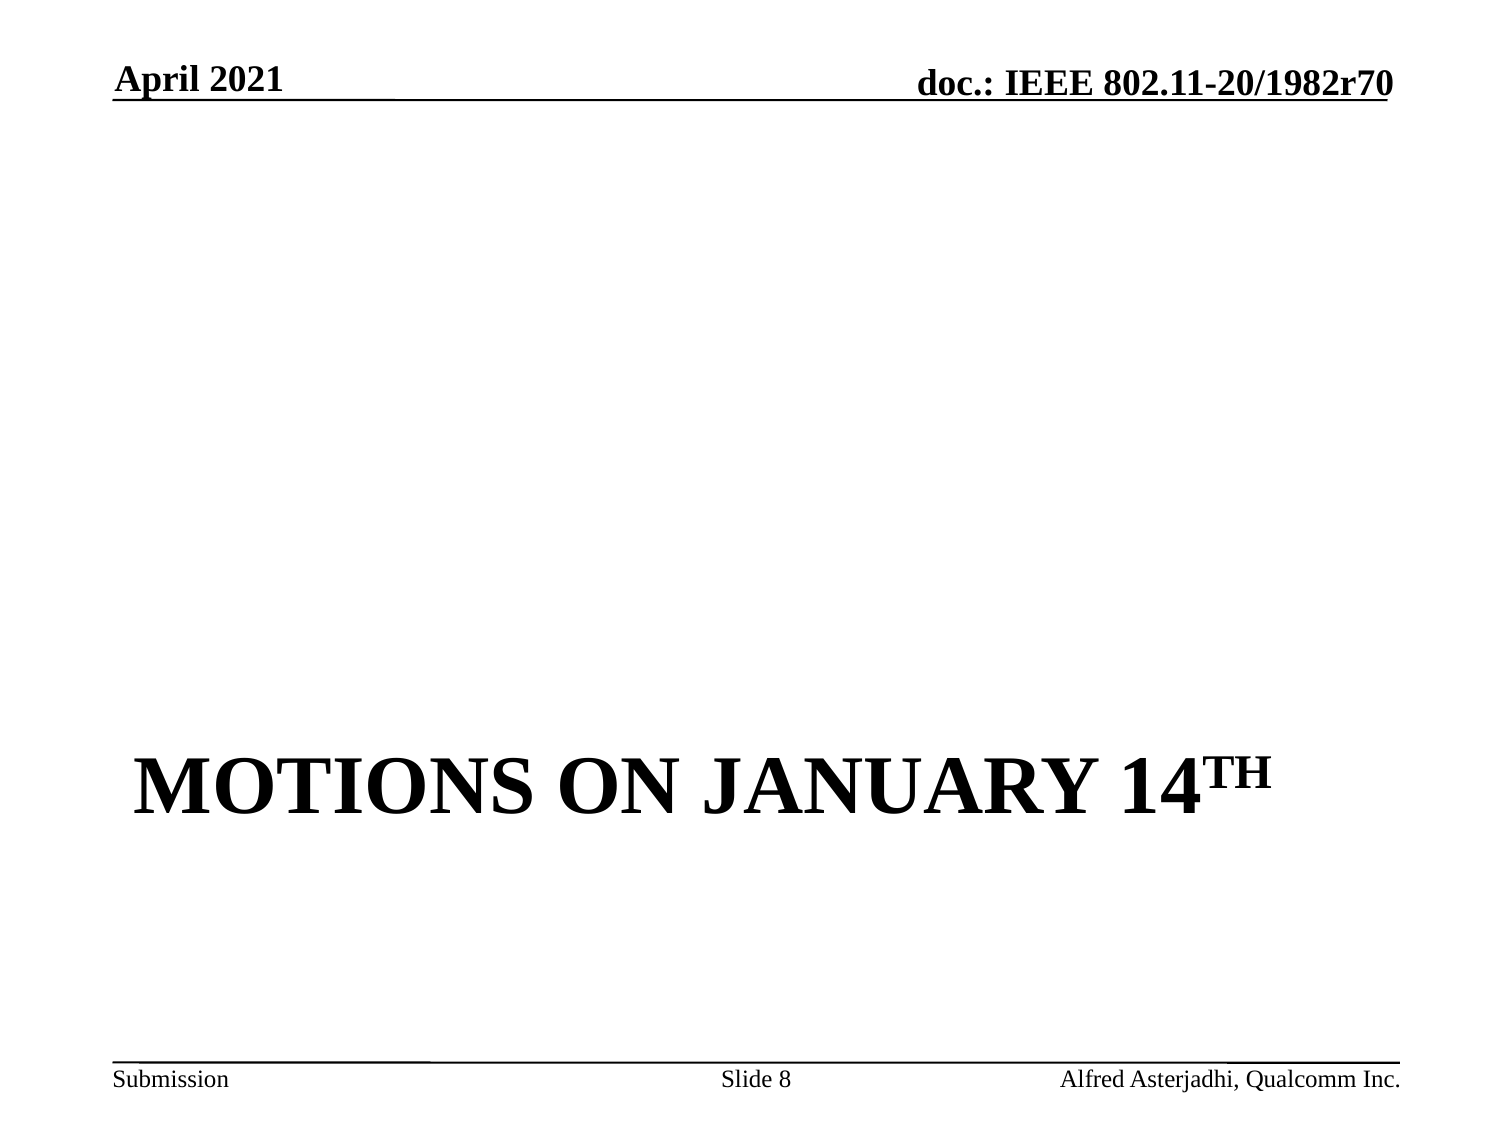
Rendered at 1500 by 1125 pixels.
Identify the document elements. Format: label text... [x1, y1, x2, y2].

title Motions on January 14th [118, 722, 1394, 947]
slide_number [114, 54, 423, 100]
slide_number Slide 8 [712, 1061, 800, 1123]
footer Alfred Asterjadhi, Qualcomm Inc. [878, 1061, 1402, 1093]
